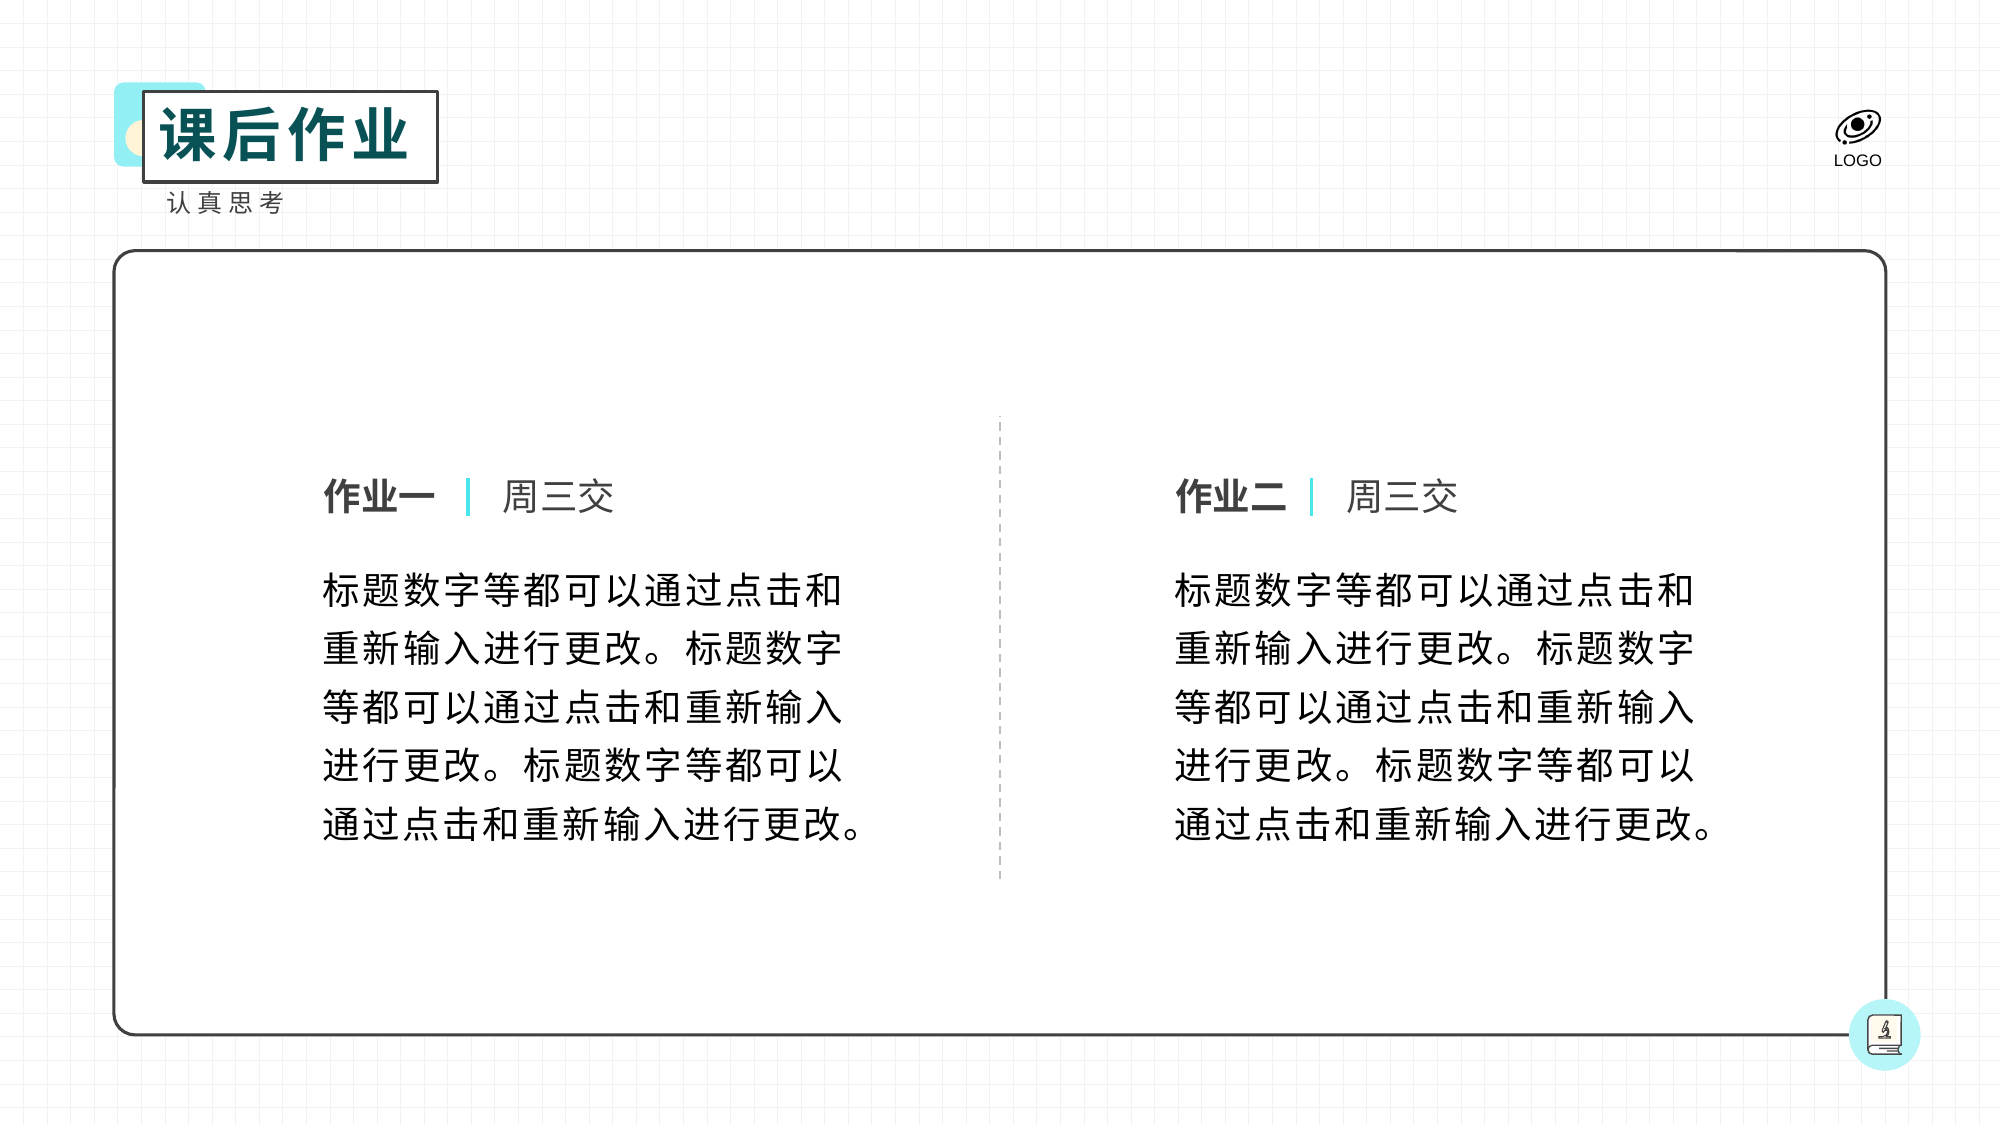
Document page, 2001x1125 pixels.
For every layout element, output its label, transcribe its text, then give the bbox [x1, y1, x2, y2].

picture [1831, 100, 1885, 154]
list 认真思考 [151, 184, 308, 275]
list 课后作业 [142, 90, 439, 184]
text_box 作业二 [1160, 465, 1303, 526]
text_box 周三交 [487, 465, 631, 526]
text_box 标题数字等都可以通过点击和重新输入进行更改。标题数字等都可以通过点击和重新输入进行更改。标题数字等都可以通过点击和重新输入进行更改。 [1159, 545, 1711, 853]
text_box 标题数字等都可以通过点击和重新输入进行更改。标题数字等都可以通过点击和重新输入进行更改。标题数字等都可以通过点击和重新输入进行更改。 [307, 545, 859, 853]
text_box 周三交 [1331, 465, 1474, 526]
text_box 作业一 [308, 465, 452, 526]
